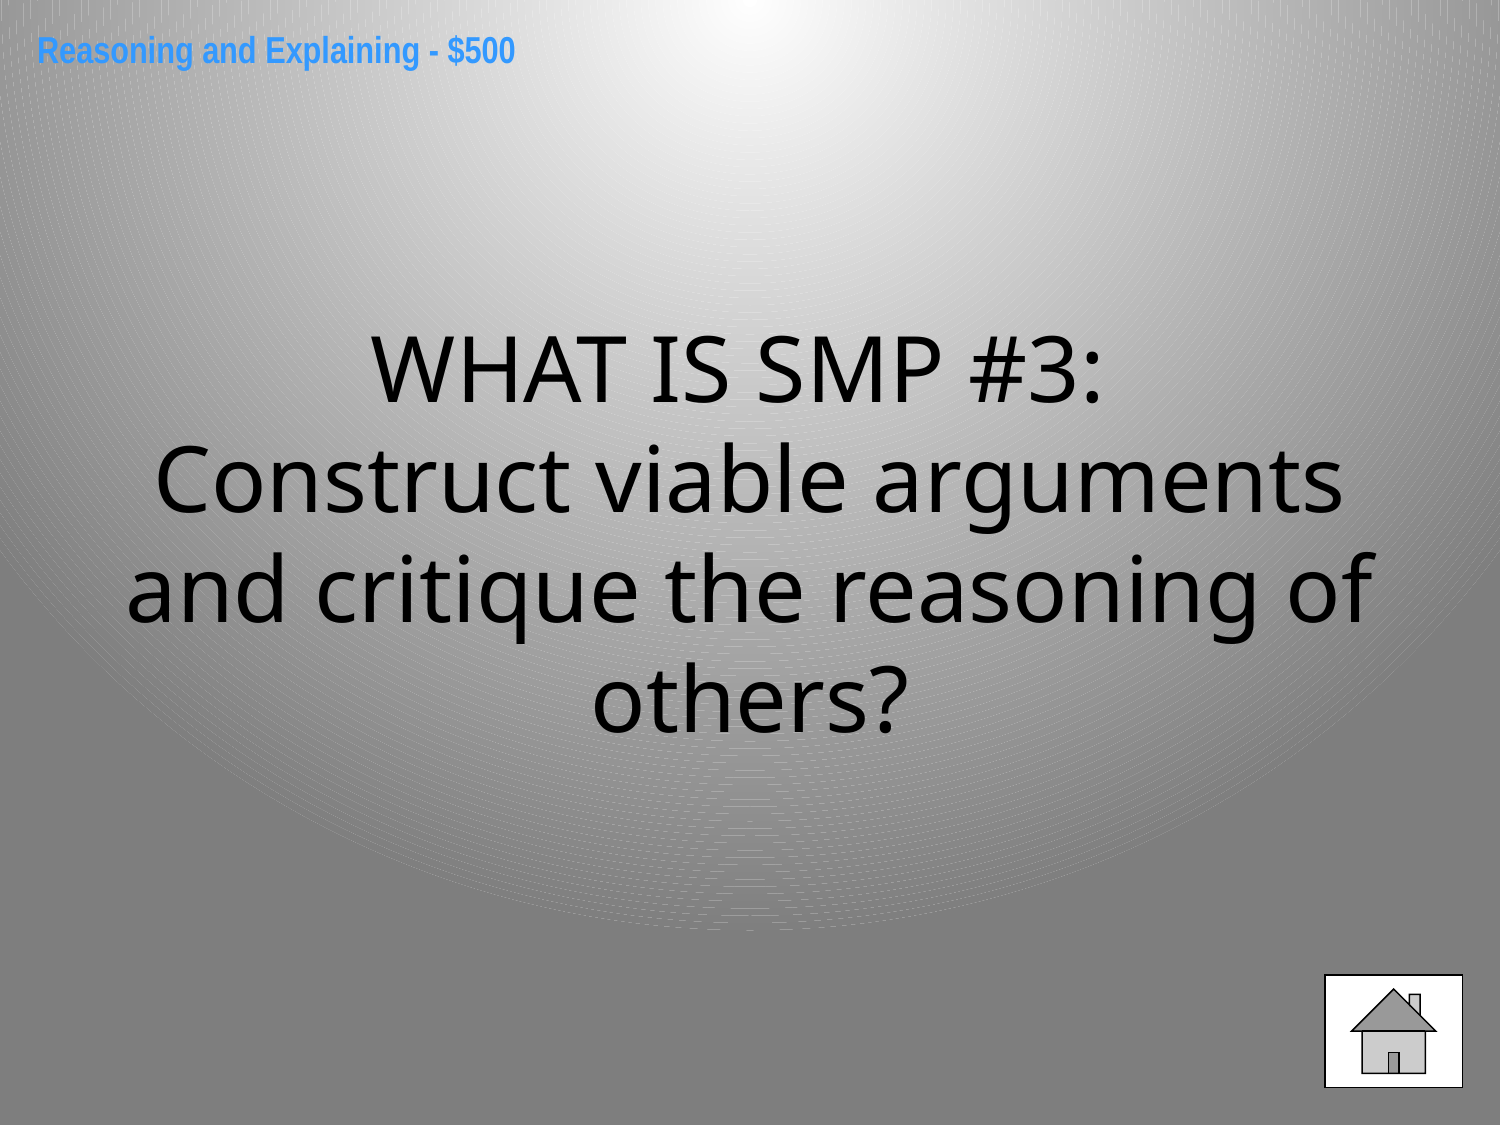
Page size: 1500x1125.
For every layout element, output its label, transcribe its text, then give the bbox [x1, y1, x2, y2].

text_box [1324, 975, 1463, 1088]
text_box Reasoning and Explaining - $500 [22, 18, 1025, 94]
text_box WHAT IS SMP #3: Construct viable arguments and critique the reasoning of others? [74, 162, 1425, 900]
